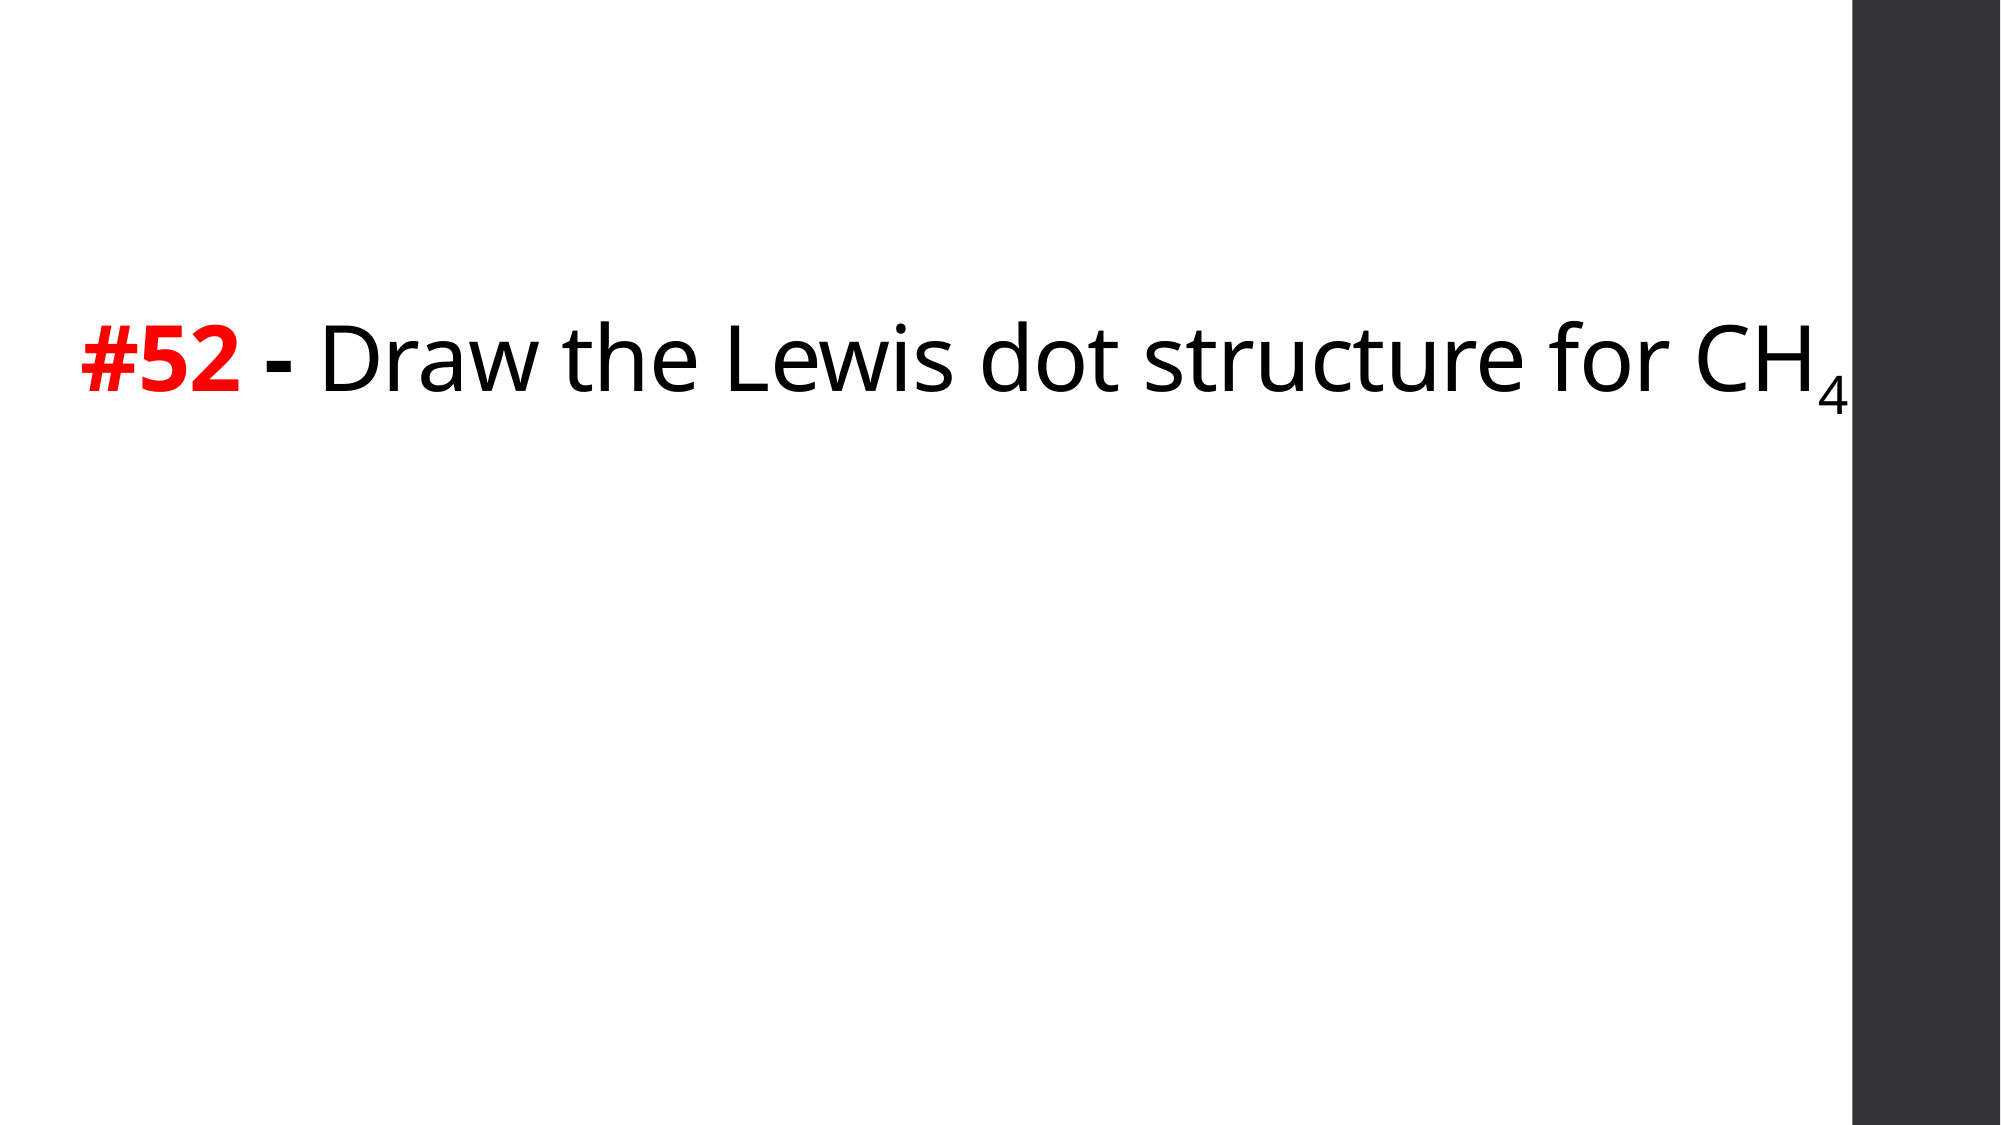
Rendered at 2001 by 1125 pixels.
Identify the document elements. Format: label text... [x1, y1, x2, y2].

title #52 - Draw the Lewis dot structure for CH4 [65, 160, 1866, 422]
